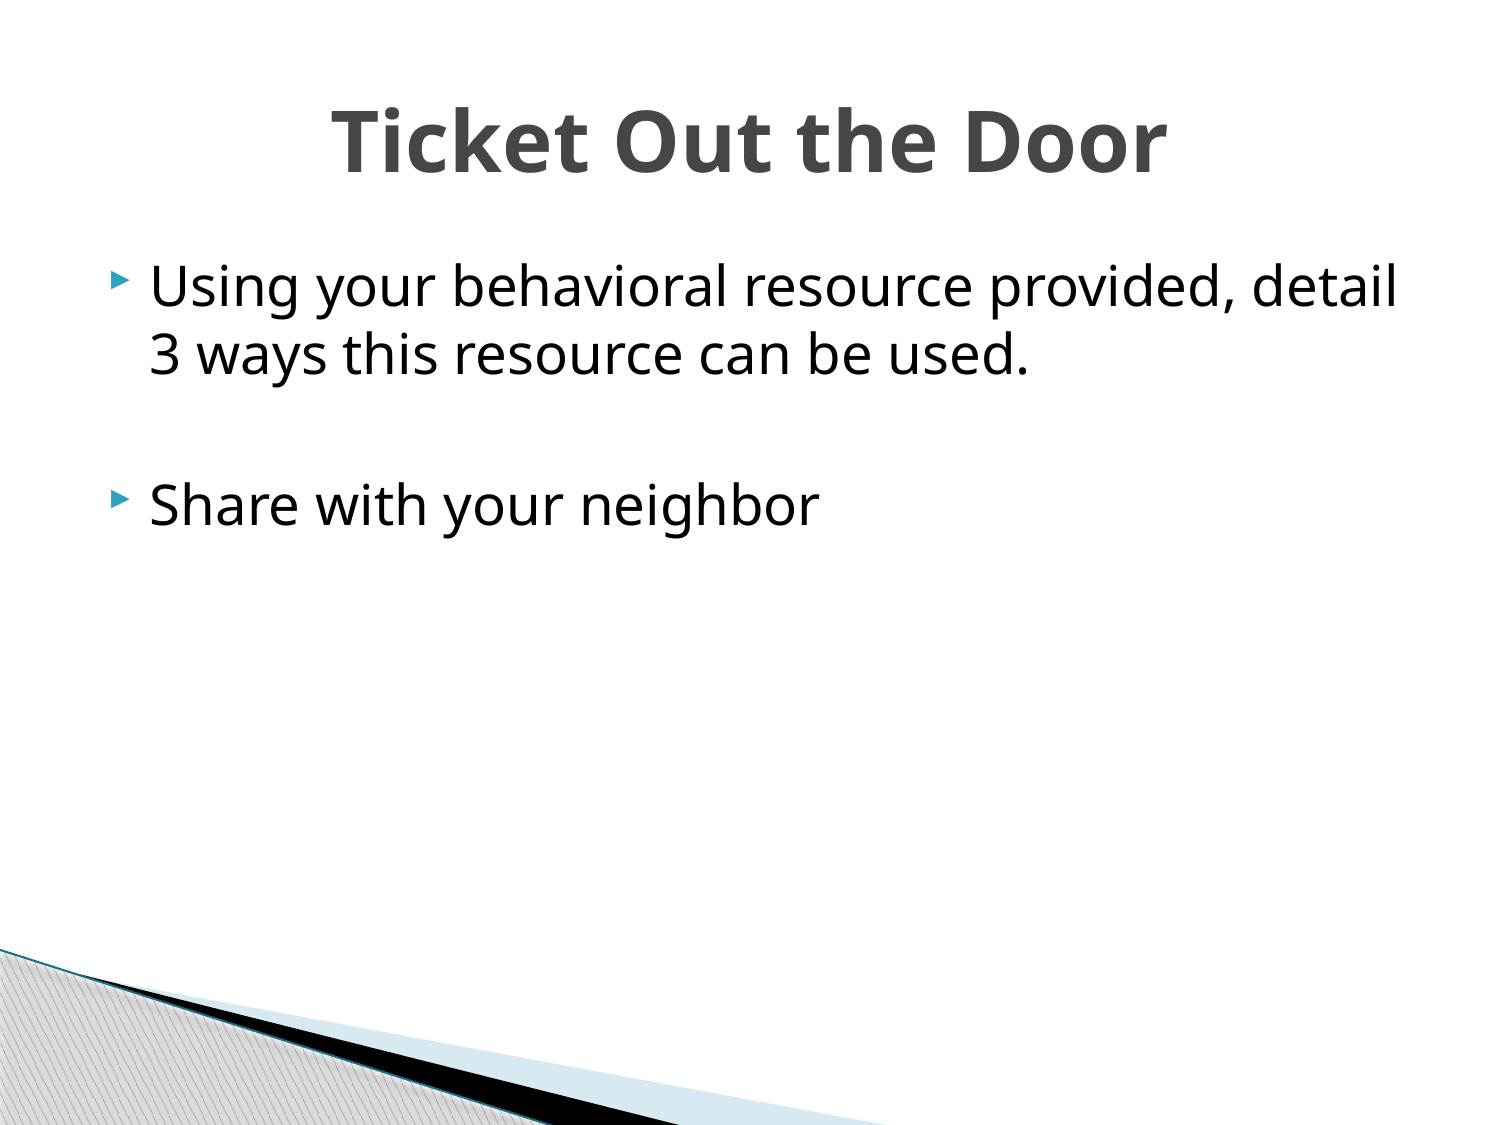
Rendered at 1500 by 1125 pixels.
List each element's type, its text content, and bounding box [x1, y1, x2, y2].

list Using your behavioral resource provided, detail 3 ways this resource can be used. Share with your neighbor [74, 242, 1426, 986]
title Ticket Out the Door [75, 45, 1425, 233]
